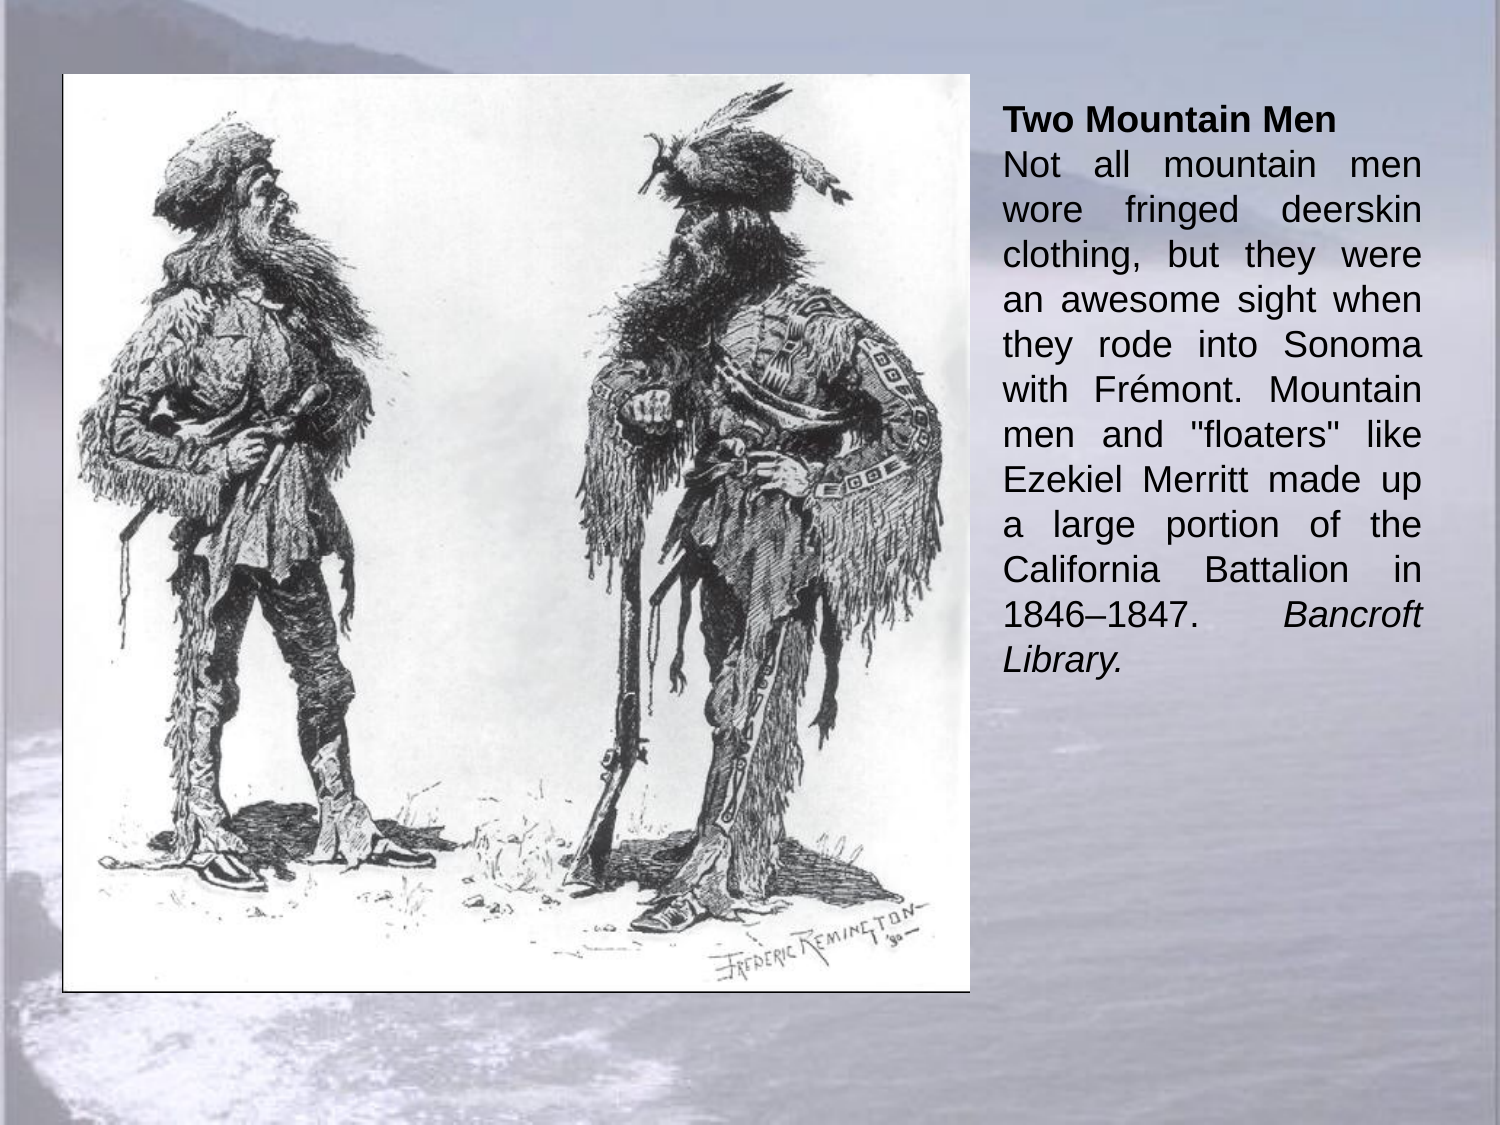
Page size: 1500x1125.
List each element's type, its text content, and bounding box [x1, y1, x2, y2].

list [62, 74, 970, 993]
picture [0, 0, 1500, 1125]
text_box Two Mountain Men Not all mountain men wore fringed deerskin clothing, but they were an awesome sight when they rode into Sonoma with Frémont. Mountain men and "floaters" like Ezekiel Merritt made up a large portion of the California Battalion in 1846–1847. Bancroft Library. [987, 87, 1438, 739]
